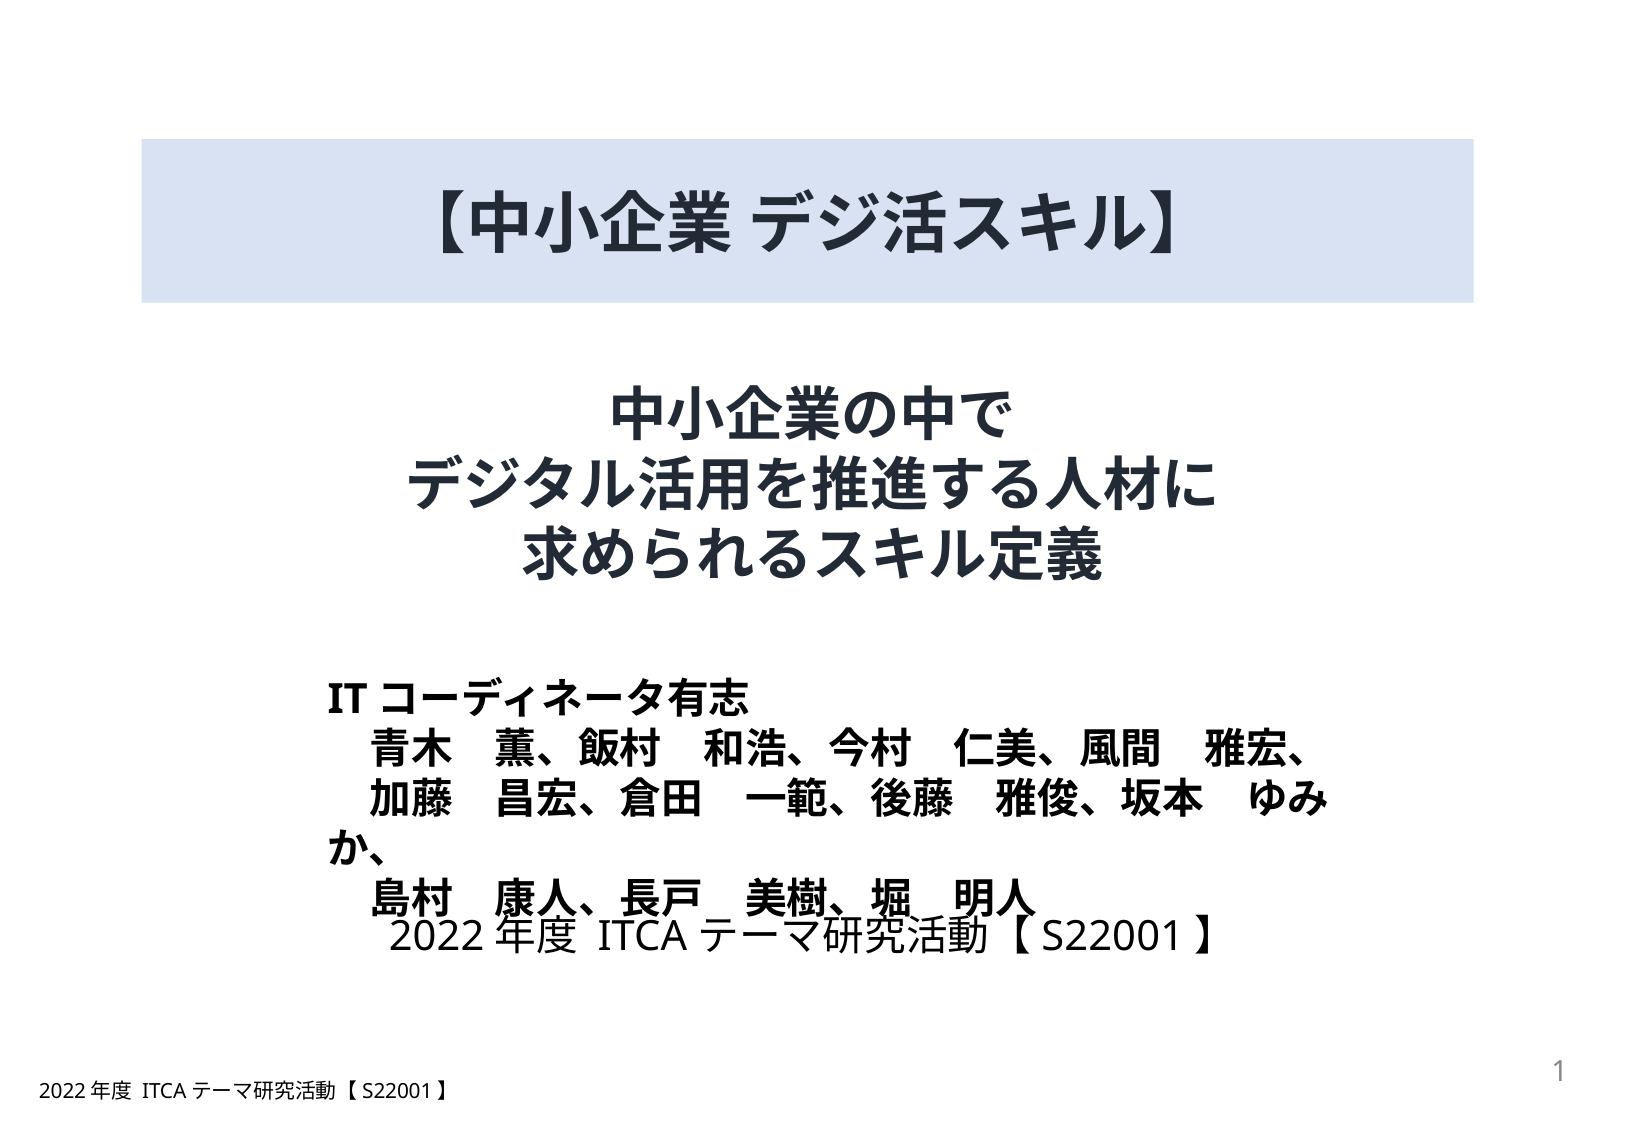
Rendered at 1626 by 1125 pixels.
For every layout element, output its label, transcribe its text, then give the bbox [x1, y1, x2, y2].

text_box 中小企業の中で デジタル活用を推進する人材に 求められるスキル定義 [184, 369, 1441, 595]
text_box 【中小企業 デジ活スキル】 [141, 139, 1474, 303]
text_box ITコーディネータ有志 青木 薫、飯村 和浩、今村 仁美、風間 雅宏、 加藤 昌宏、倉田 一範、後藤 雅俊、坂本 ゆみか、 島村 康人、長戸 美樹、堀 明人 [312, 664, 1427, 930]
text_box 2022年度 ITCAテーマ研究活動【S22001】 [347, 930, 1278, 966]
slide_number 1 [1217, 1042, 1584, 1103]
